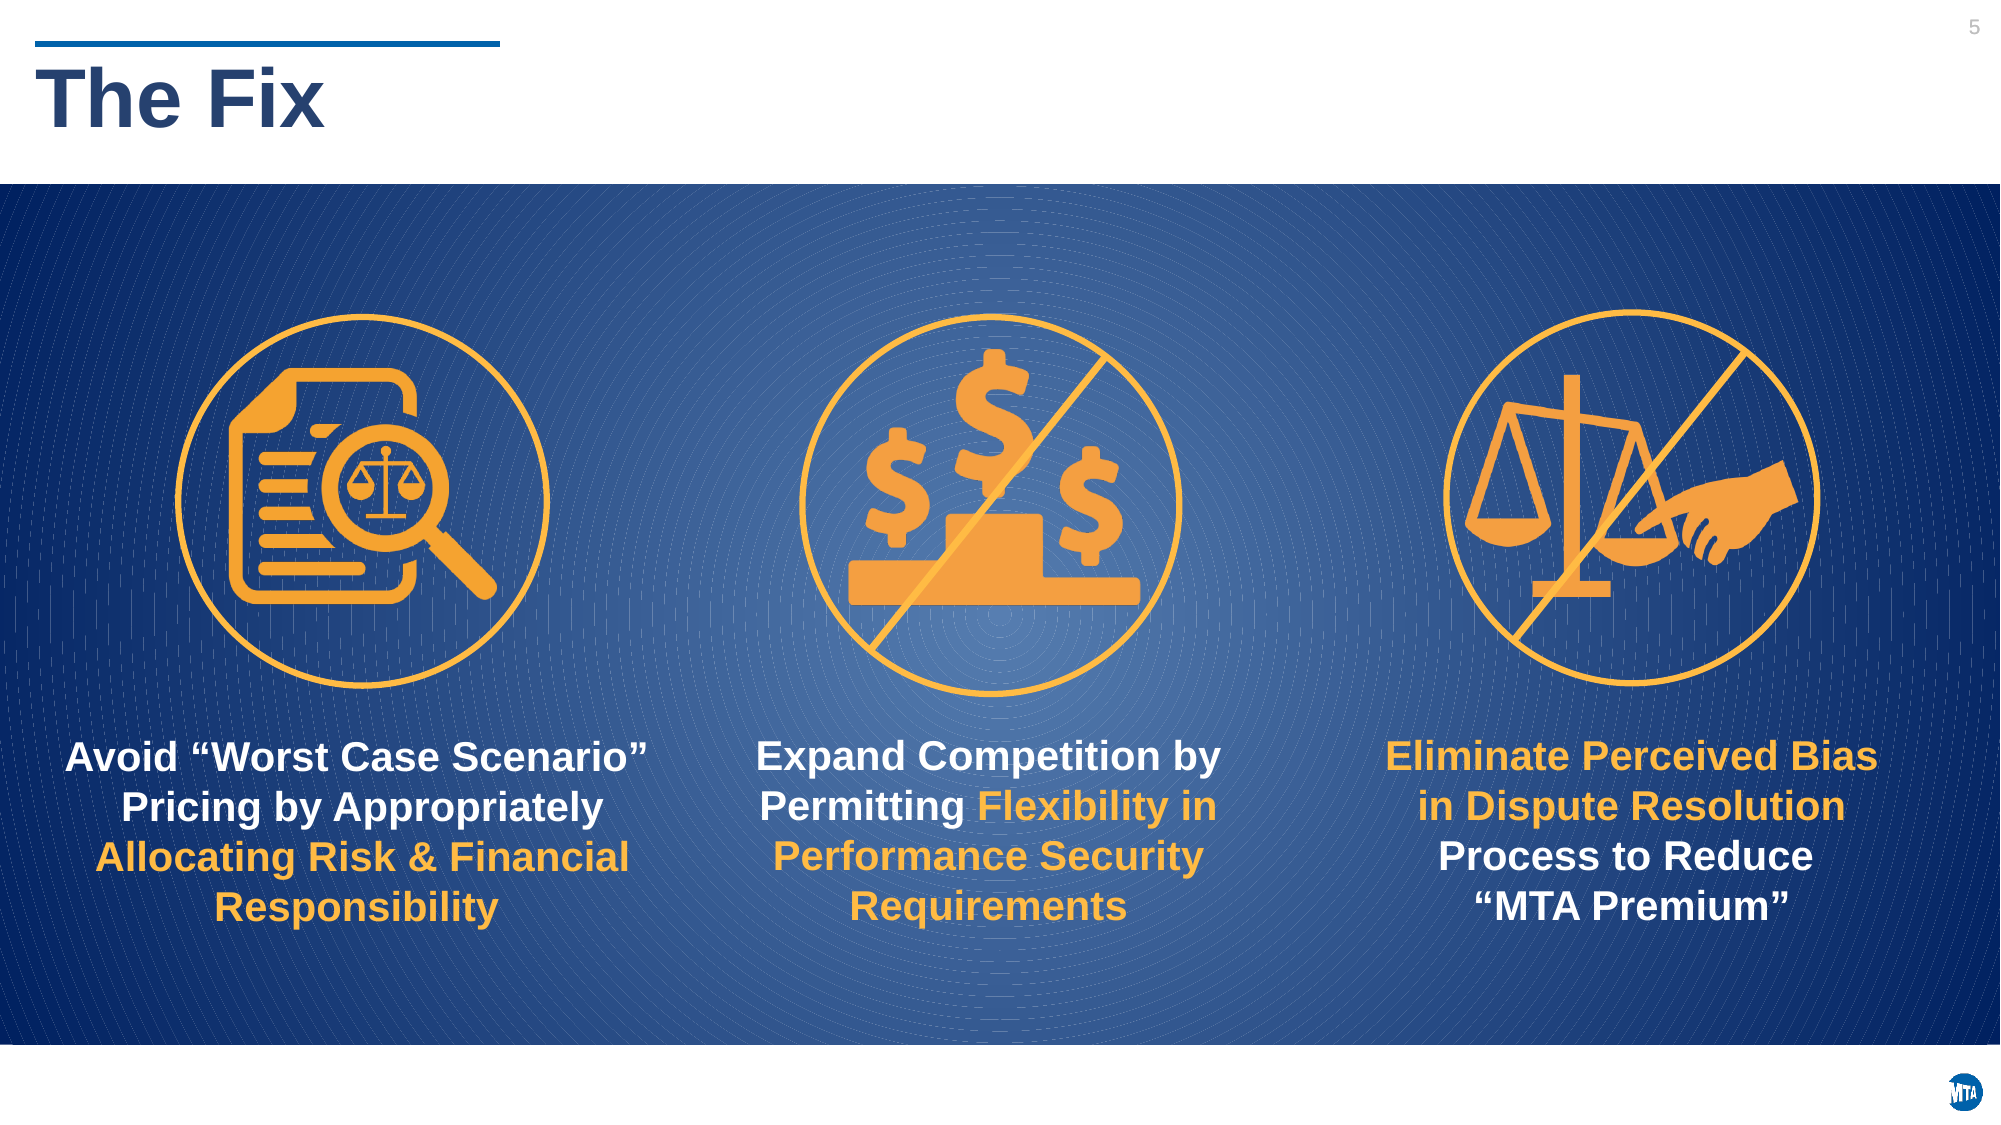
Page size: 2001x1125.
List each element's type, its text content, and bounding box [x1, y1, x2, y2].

text_box Eliminate Perceived Bias in Dispute Resolution Process to Reduce “MTA Premium” [1323, 721, 1940, 936]
text_box [0, 183, 2000, 1046]
title The Fix [35, 48, 1922, 255]
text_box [802, 317, 1180, 694]
text_box Avoid “Worst Case Scenario” Pricing by Appropriately Allocating Risk & Financial Responsibility [16, 722, 421, 937]
list [20, 2, 498, 49]
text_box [178, 317, 547, 686]
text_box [1434, 312, 1829, 712]
picture [1943, 1069, 1988, 1115]
text_box Expand Competition by Permitting Flexibility in Performance Security Requirements [421, 721, 1568, 937]
